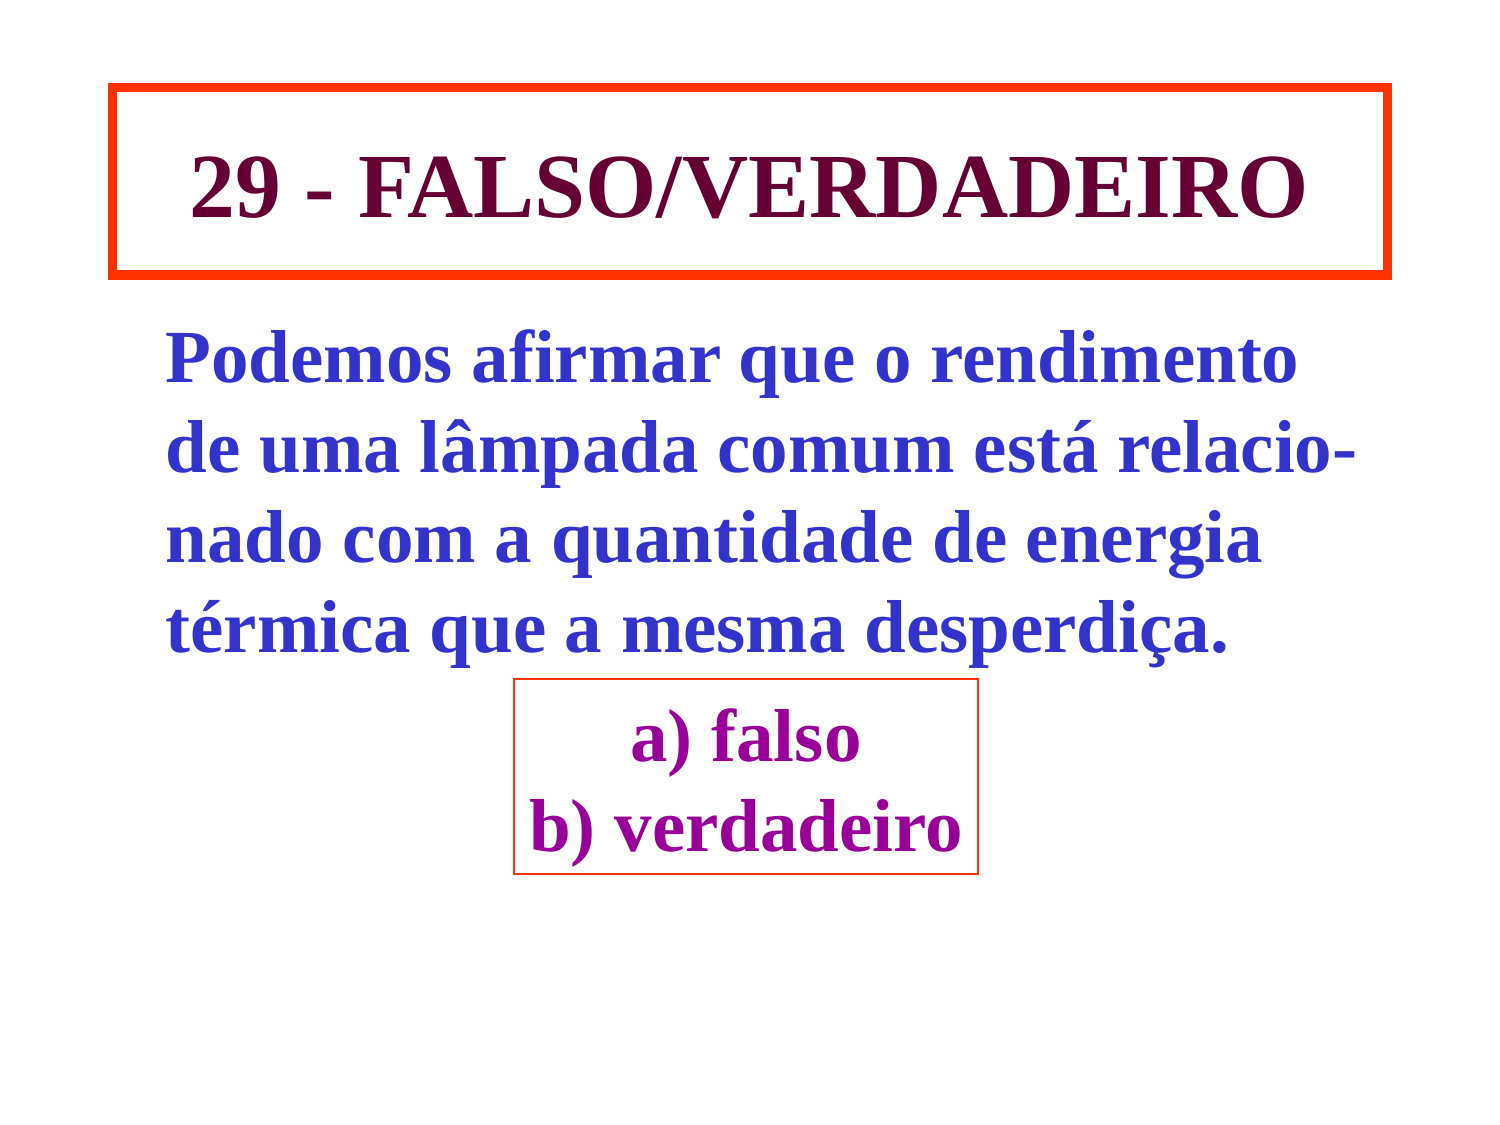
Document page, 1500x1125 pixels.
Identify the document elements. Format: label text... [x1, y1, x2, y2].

text_box a) falso b) verdadeiro [514, 679, 978, 874]
title 29 - FALSO/VERDADEIRO [112, 87, 1388, 275]
text_box Podemos afirmar que o rendimento de uma lâmpada comum está relacio- nado com a quantidade de energia térmica que a mesma desperdiça. [150, 299, 1373, 675]
